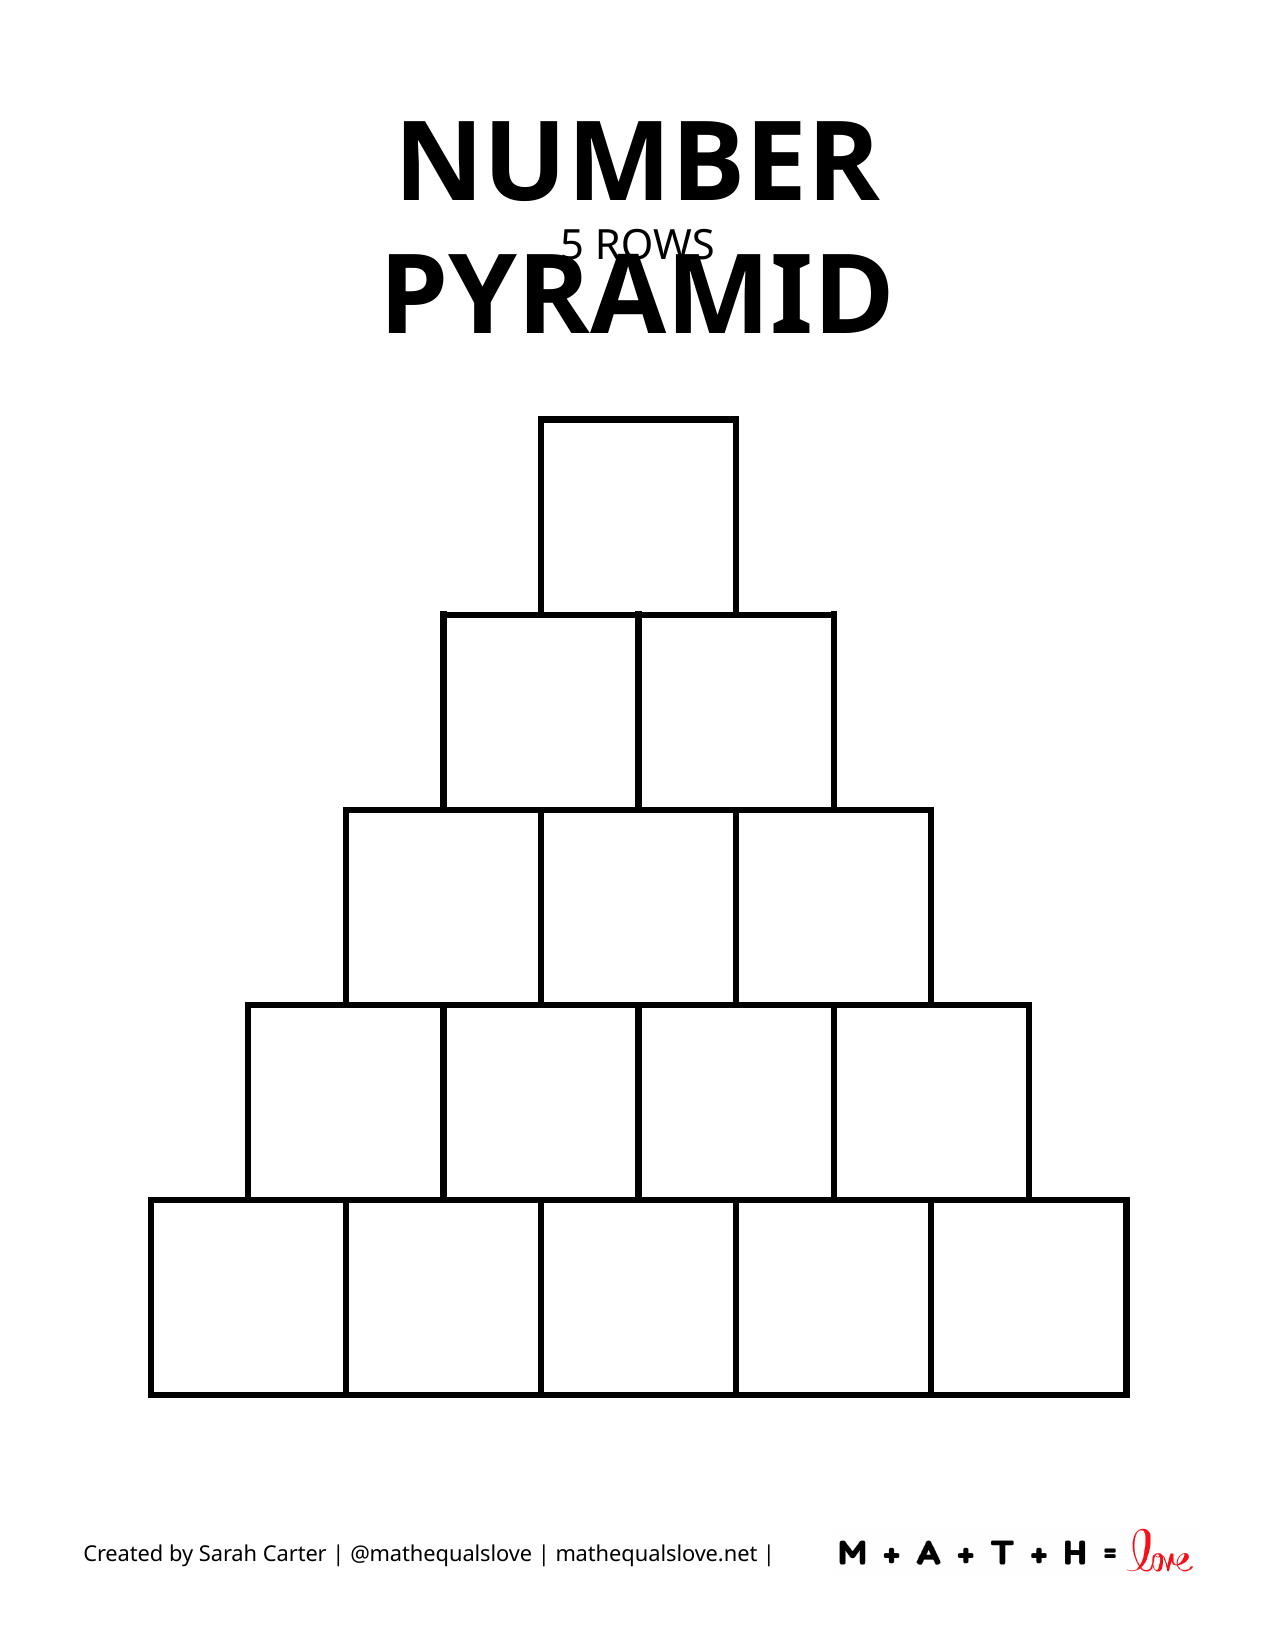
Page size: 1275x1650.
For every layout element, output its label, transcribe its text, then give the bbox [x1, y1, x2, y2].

text_box 5 ROWS [142, 210, 1133, 276]
text_box NUMBER PYRAMID [142, 276, 1133, 363]
text_box Created by Sarah Carter | @mathequalslove | mathequalslove.net | [68, 1532, 826, 1574]
picture [826, 1525, 1203, 1577]
text_box NUMBER PYRAMID [142, 83, 1133, 210]
